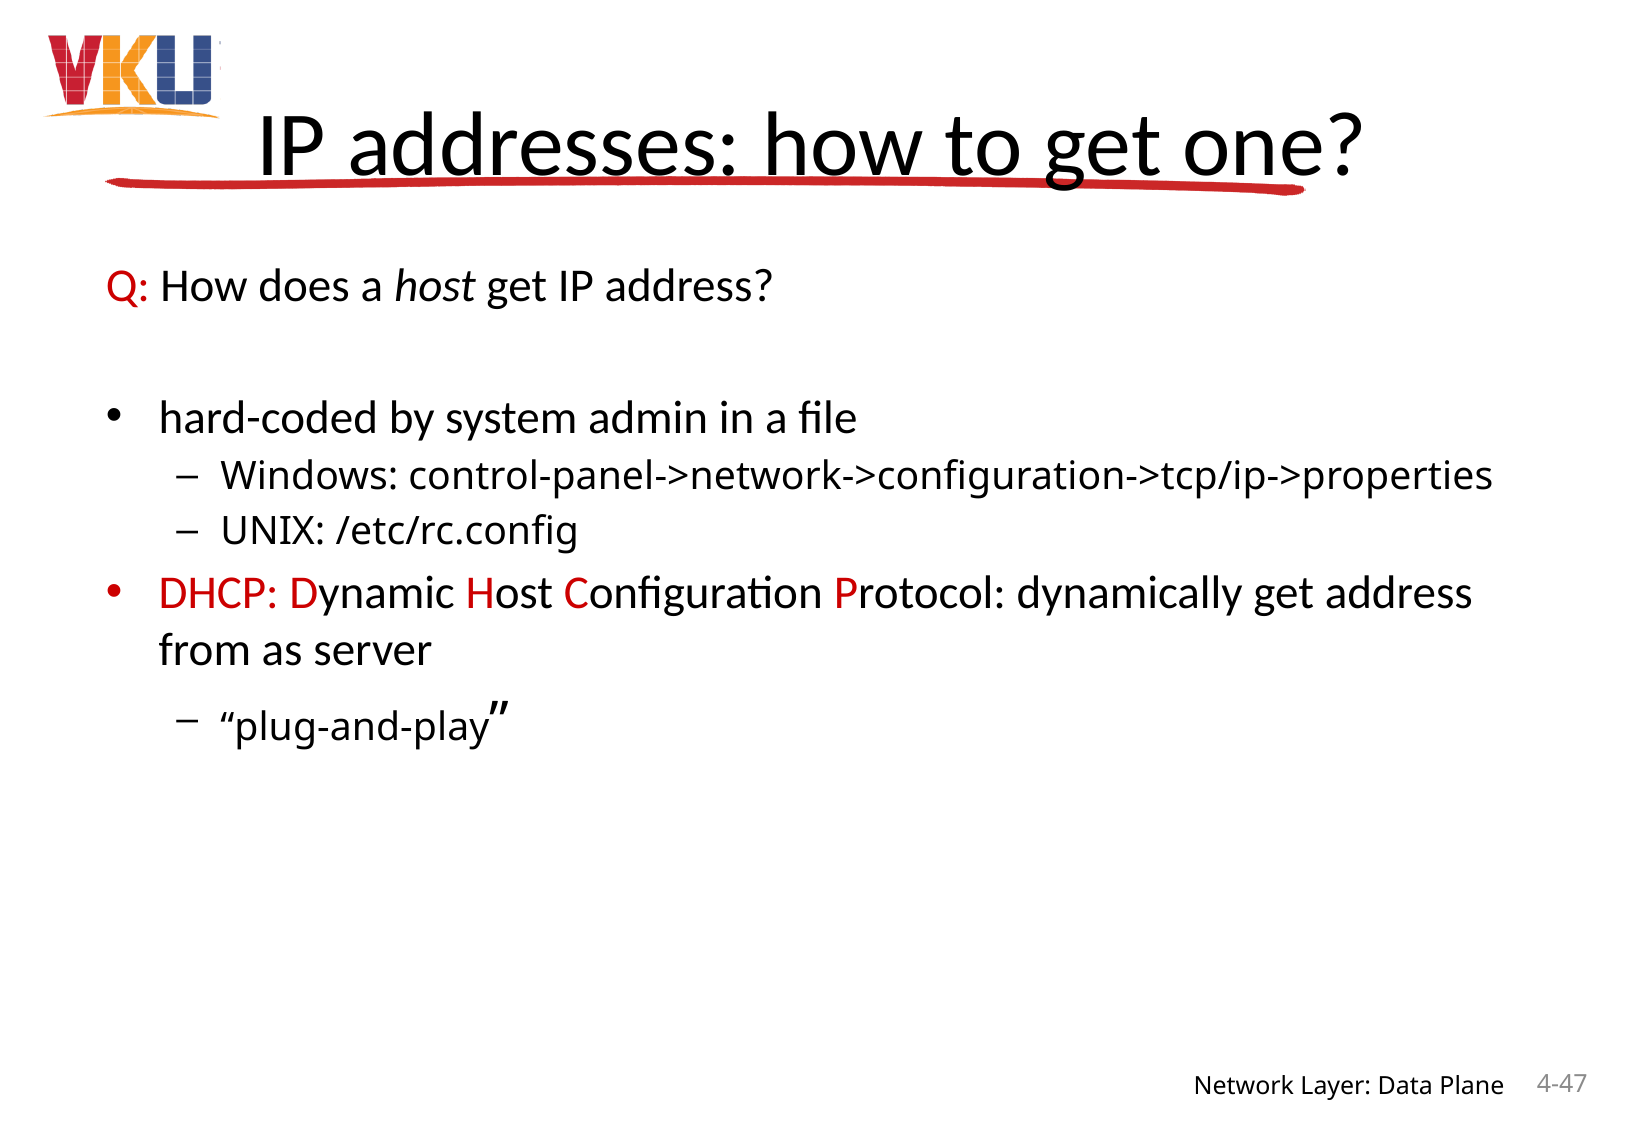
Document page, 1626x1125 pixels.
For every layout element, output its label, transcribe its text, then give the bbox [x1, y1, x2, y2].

footer Network Layer: Data Plane [1132, 1062, 1502, 1102]
list Q: How does a host get IP address? hard-coded by system admin in a file Windows: control-panel->network->configuration->tcp/ip->properties UNIX: /etc/rc.config DHCP: Dynamic Host Configuration Protocol: dynamically get address from as server “plug-and-play” [90, 247, 1519, 799]
picture [32, 21, 228, 129]
picture [100, 171, 1320, 201]
title IP addresses: how to get one? [81, 45, 1544, 233]
slide_number 4-47 [1502, 1062, 1603, 1107]
